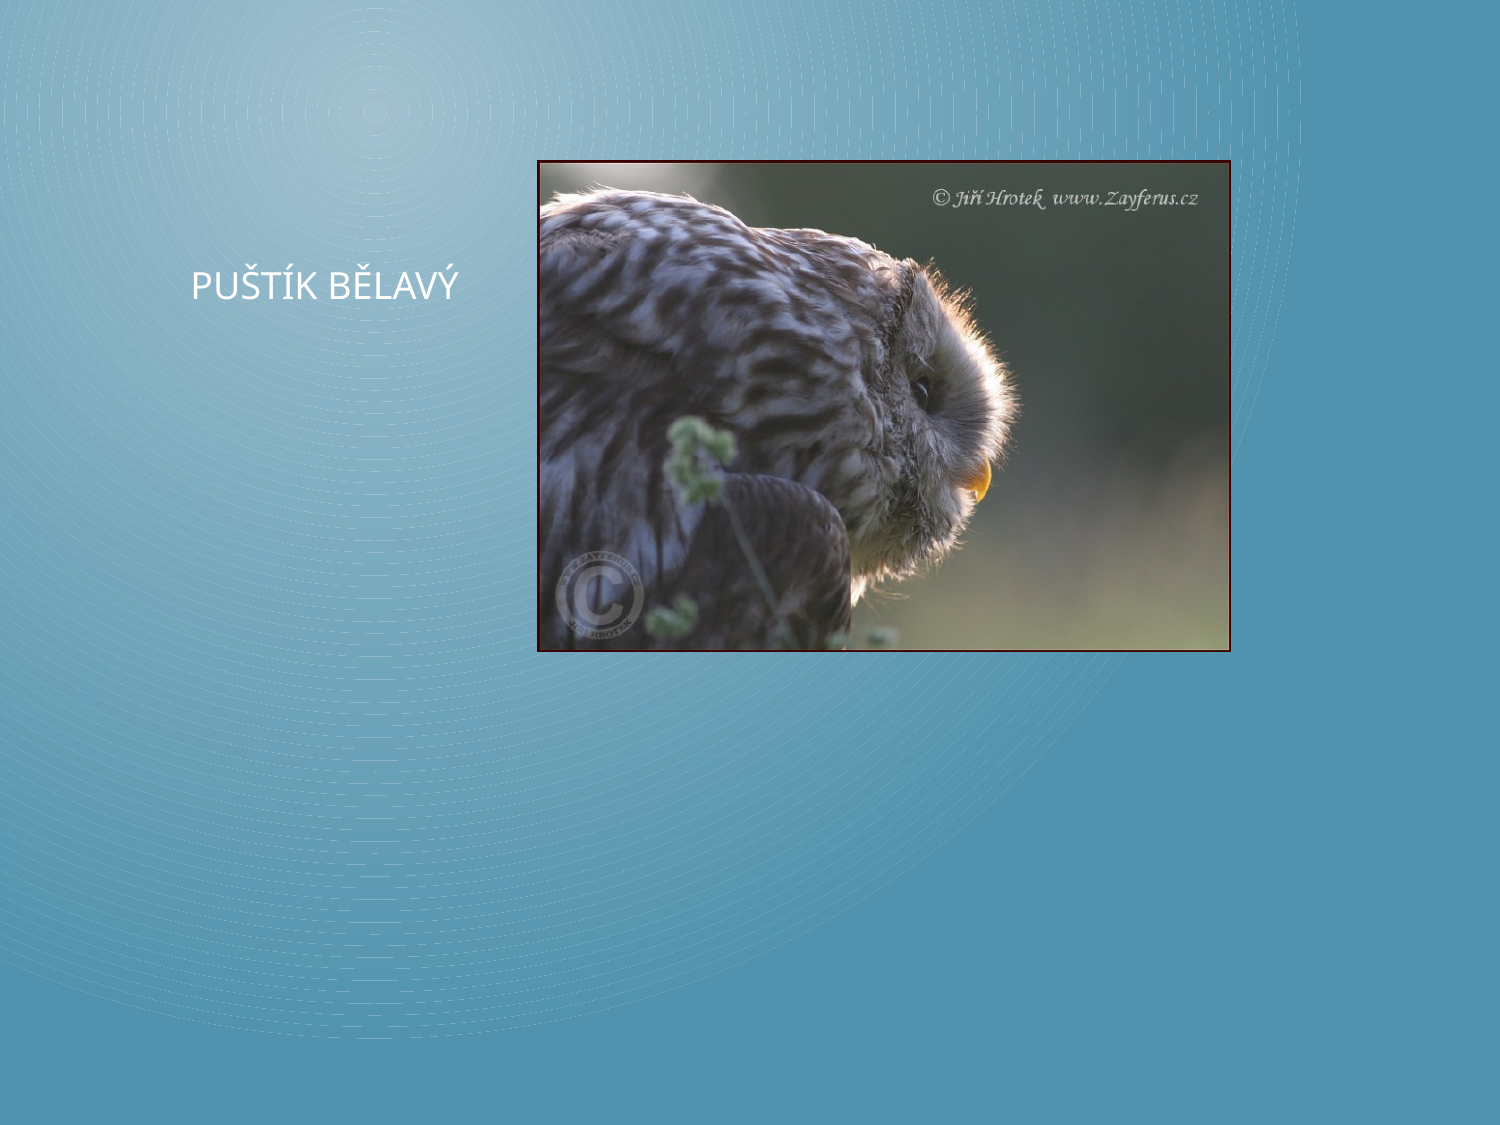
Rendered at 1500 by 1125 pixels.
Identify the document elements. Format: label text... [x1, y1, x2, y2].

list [537, 160, 1231, 653]
title Puštík Bělavý [175, 254, 516, 580]
